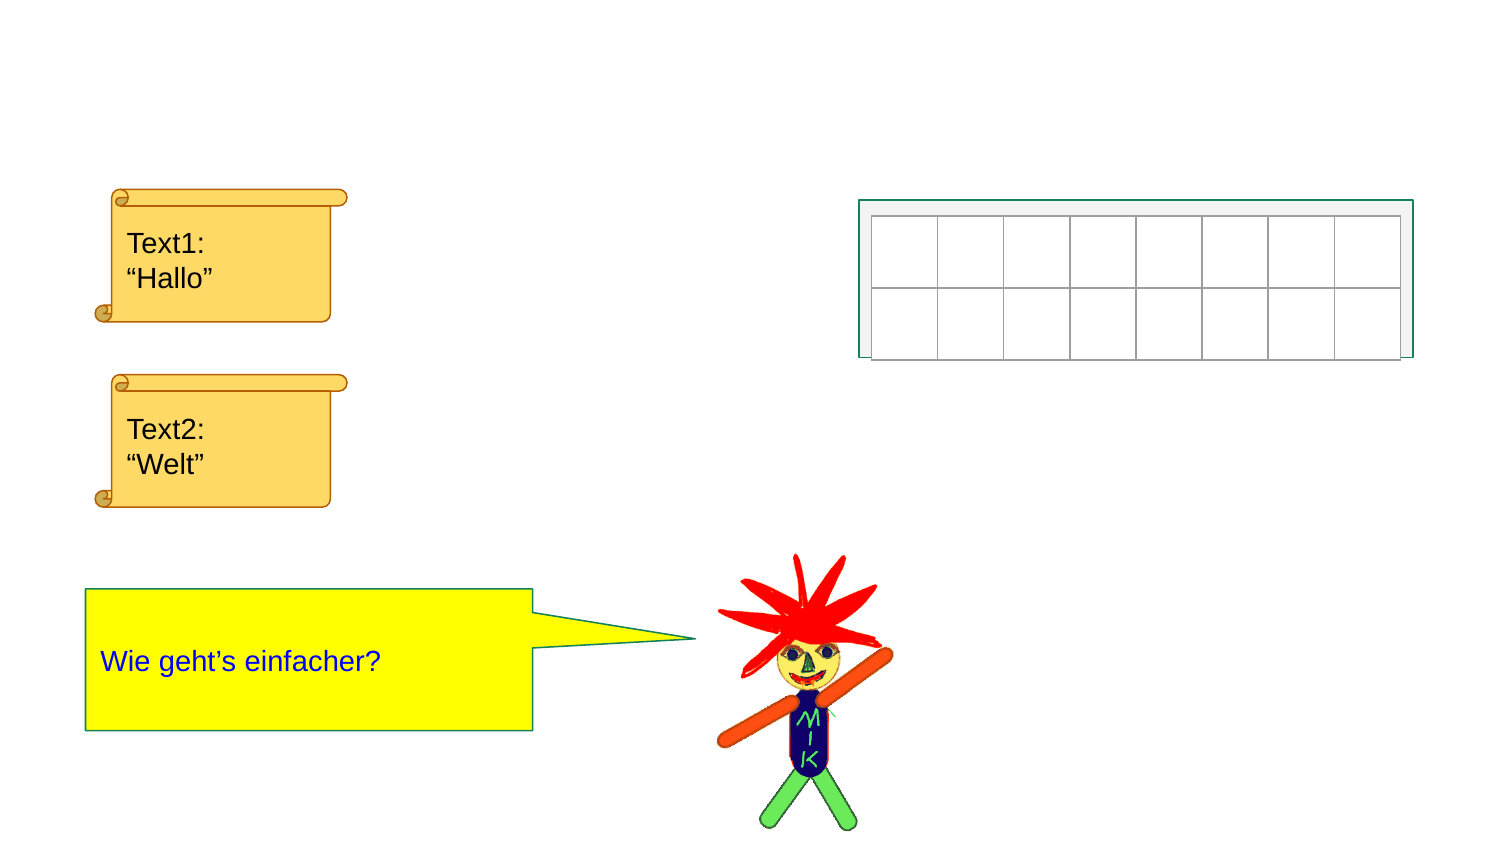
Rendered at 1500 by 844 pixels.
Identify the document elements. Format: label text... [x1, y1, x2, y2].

table_header [1137, 217, 1201, 287]
table_header [938, 217, 1003, 287]
text_box Wie geht’s einfacher? [85, 588, 693, 731]
table_cell [1004, 289, 1069, 359]
table_cell [1137, 289, 1201, 359]
picture [698, 546, 906, 838]
text_box [858, 200, 1414, 358]
table_cell [1269, 289, 1334, 359]
text_box Text2: “Welt” [95, 374, 348, 508]
table_header [1004, 217, 1069, 287]
table_cell [1071, 289, 1135, 359]
table_cell [938, 289, 1003, 359]
table_header [1203, 217, 1267, 287]
table_cell [1335, 289, 1400, 359]
table_cell [1203, 289, 1267, 359]
table_cell [872, 289, 937, 359]
table_header [872, 217, 937, 287]
table_header [1071, 217, 1135, 287]
table_header [1335, 217, 1400, 287]
text_box Text1: “Hallo” [95, 189, 348, 322]
table_header [1269, 217, 1334, 287]
